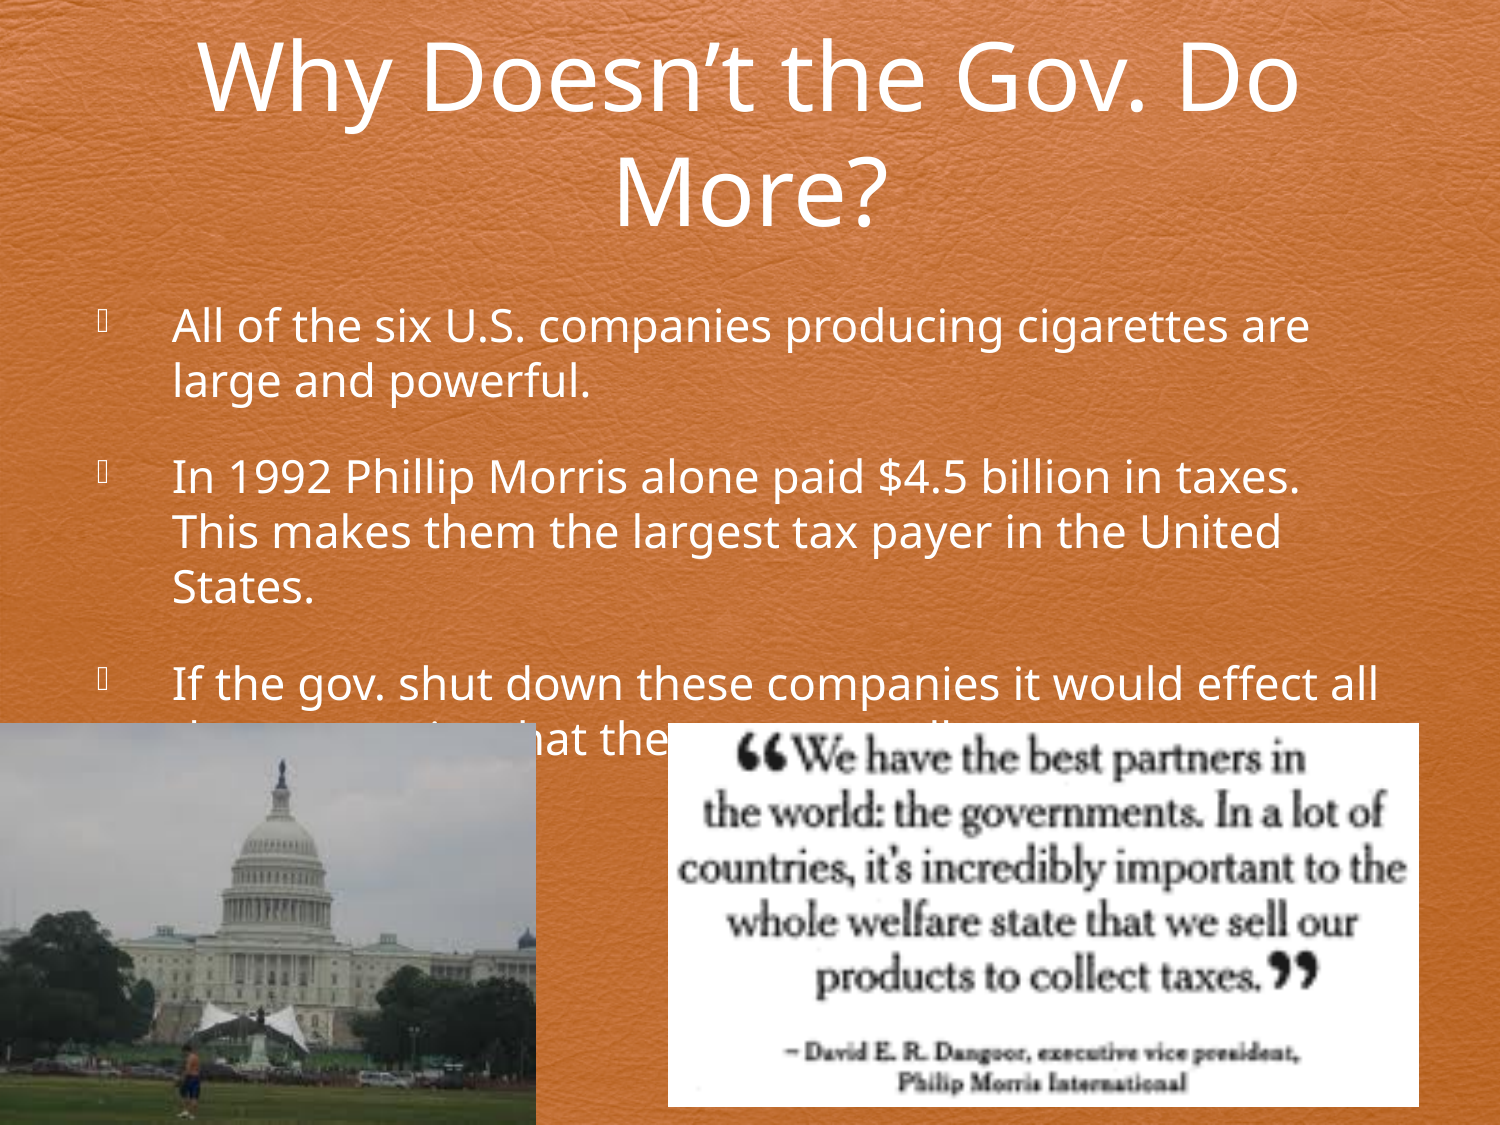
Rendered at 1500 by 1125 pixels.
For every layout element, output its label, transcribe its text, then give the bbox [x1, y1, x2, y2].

list All of the six U.S. companies producing cigarettes are large and powerful. In 1992 Phillip Morris alone paid $4.5 billion in taxes. This makes them the largest tax payer in the United States. If the gov. shut down these companies it would effect all the companies that they own as well. [81, 288, 1419, 1006]
picture [0, 722, 538, 1125]
title Why Doesn’t the Gov. Do More? [81, 15, 1419, 254]
picture [666, 722, 1420, 1108]
